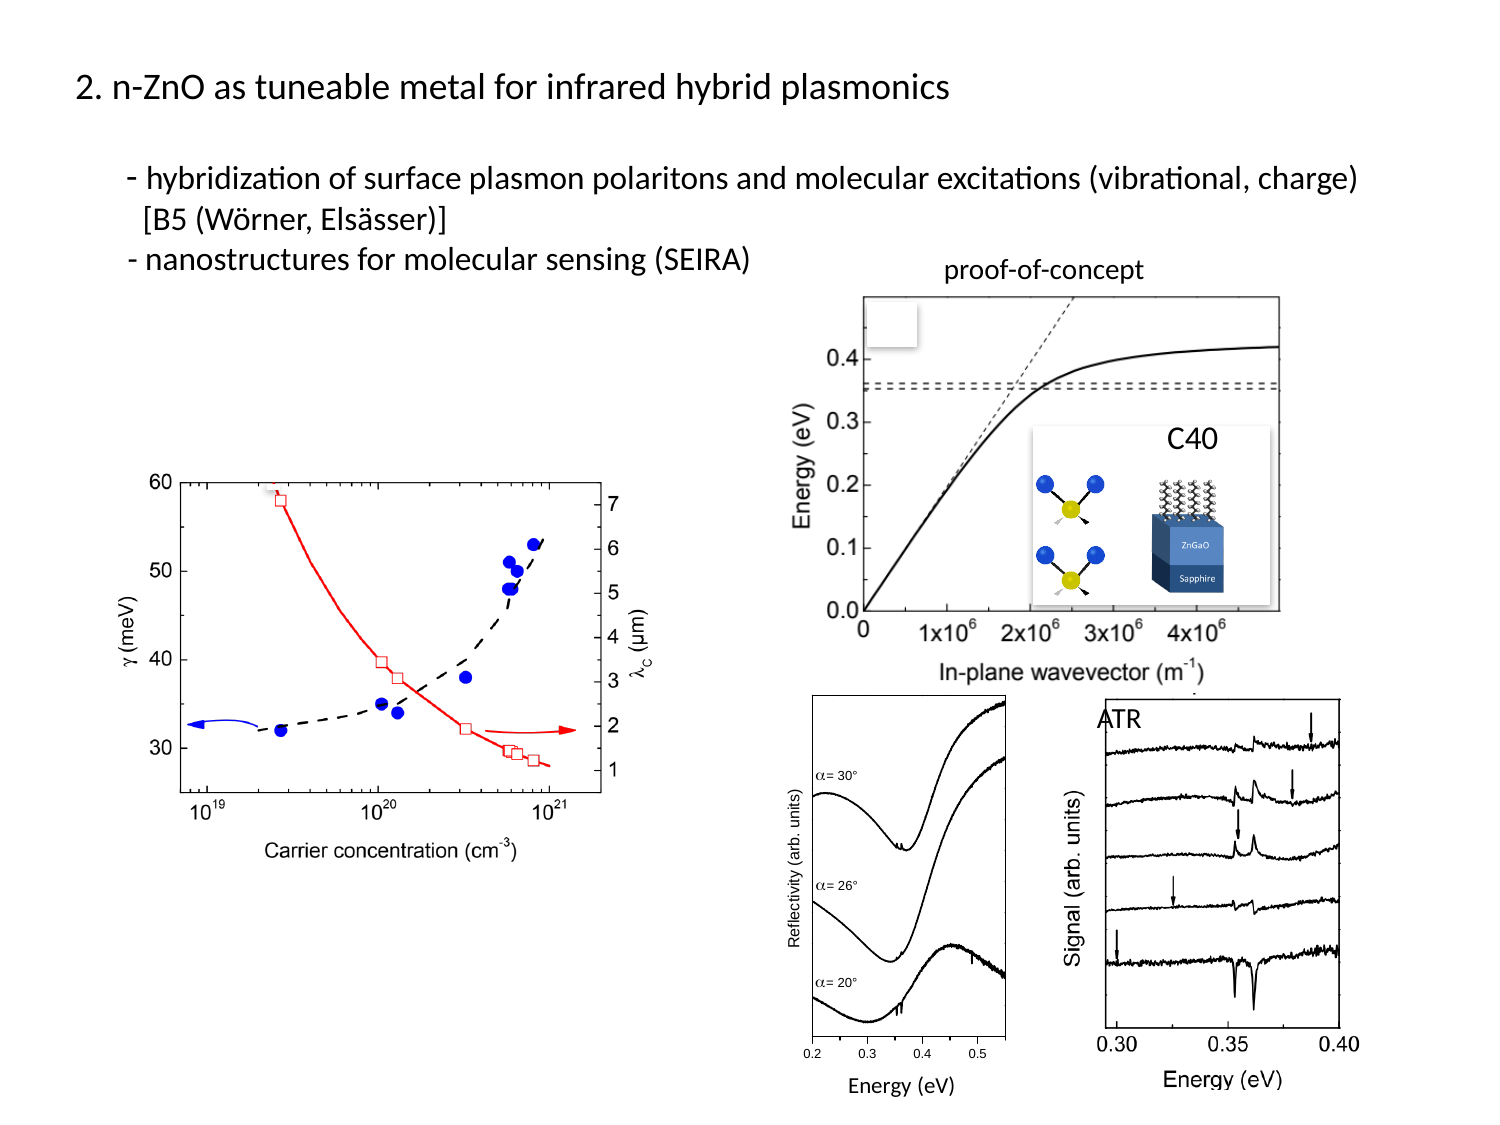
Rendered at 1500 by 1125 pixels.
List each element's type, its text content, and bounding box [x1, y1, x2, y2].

picture [714, 644, 1015, 1065]
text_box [111, 467, 656, 863]
text_box 2. n-ZnO as tuneable metal for infrared hybrid plasmonics - hybridization of surface plasmon polaritons and molecular excitations (vibrational, charge) [B5 (Wörner, Elsässer)] - nanostructures for molecular sensing (SEIRA) [60, 54, 1383, 285]
text_box Energy (eV) [833, 1073, 971, 1106]
picture [1056, 692, 1393, 1092]
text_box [785, 243, 1285, 689]
